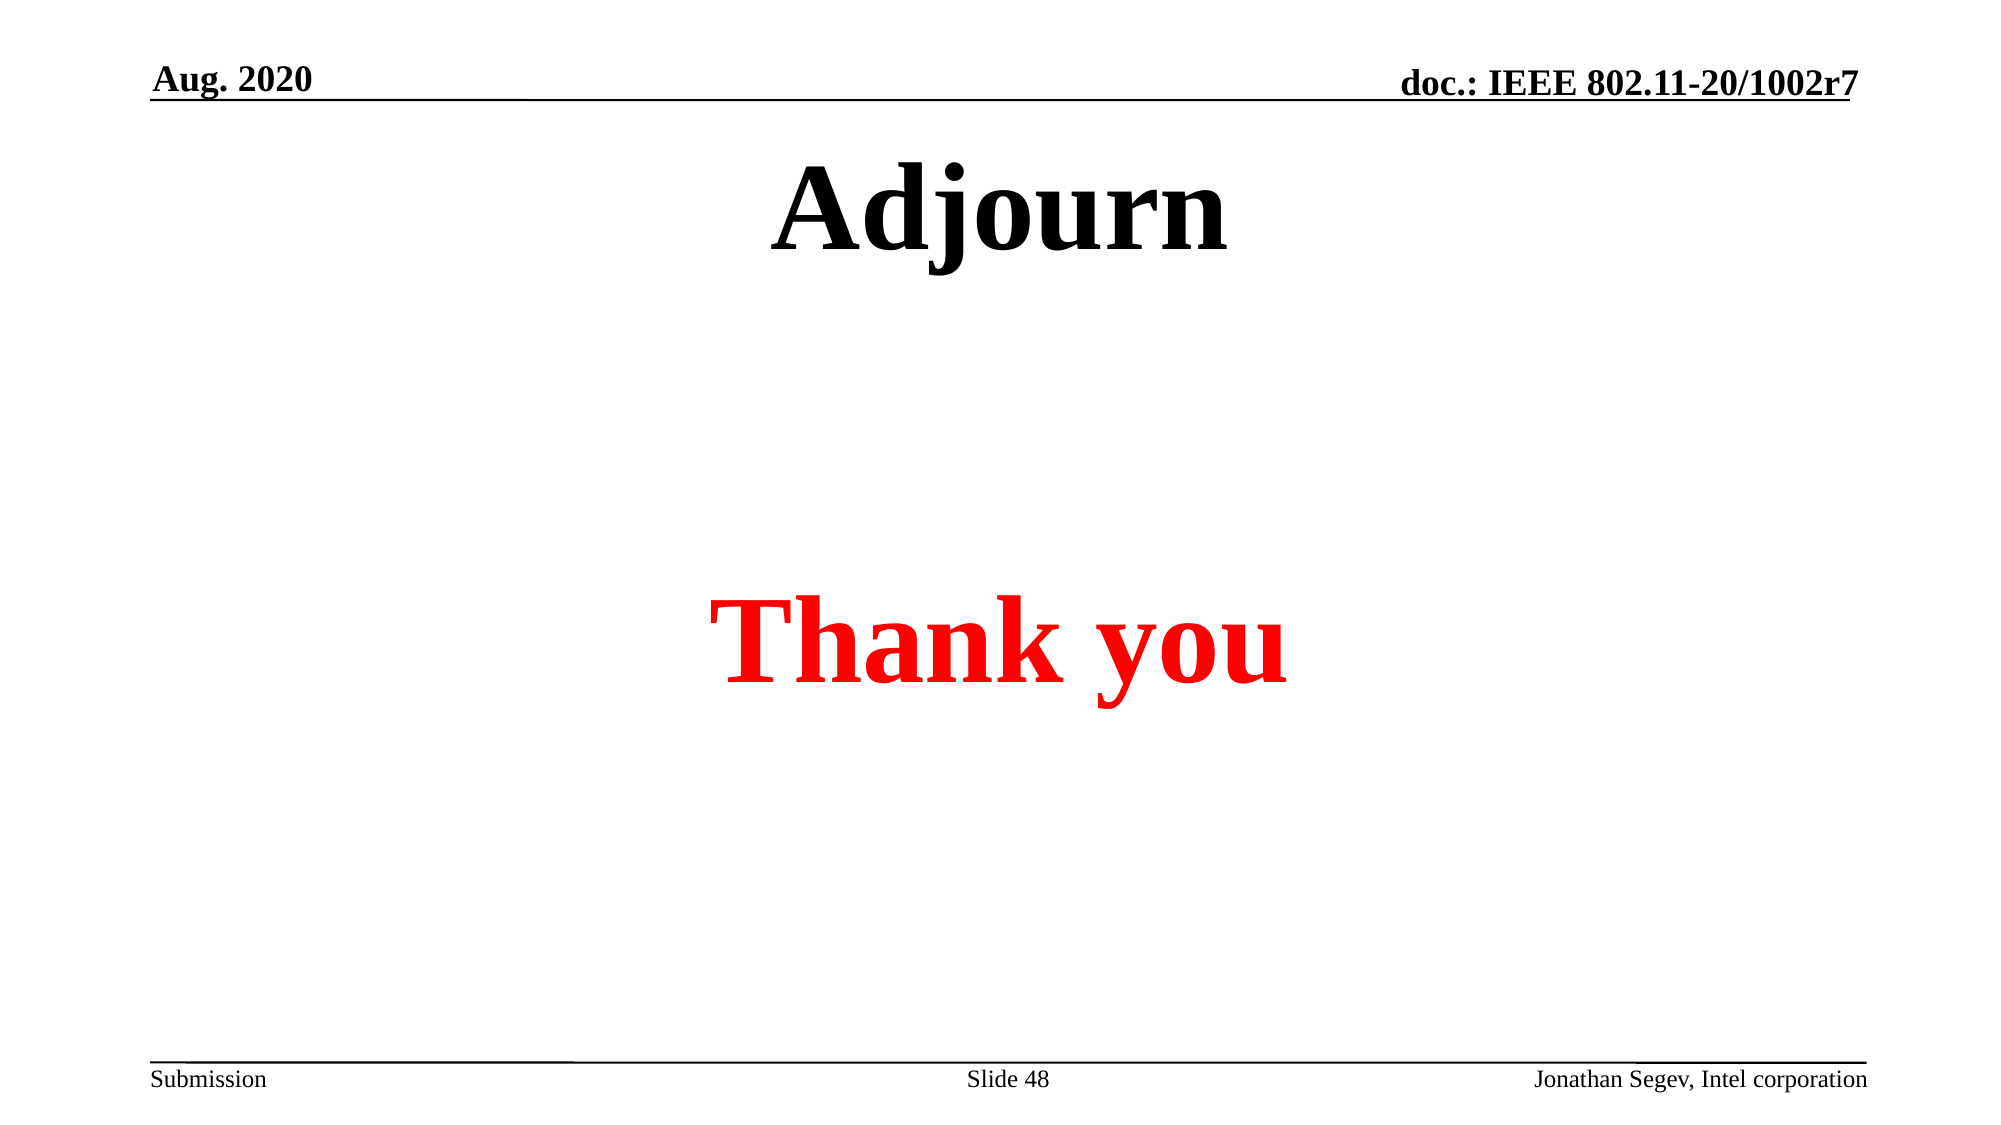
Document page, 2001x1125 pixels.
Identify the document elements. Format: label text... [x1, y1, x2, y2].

list Thank you [149, 324, 1850, 1000]
footer Jonathan Segev, Intel corporation [1171, 1061, 1869, 1093]
title Adjourn [149, 112, 1850, 288]
slide_number Slide 48 [950, 1061, 1067, 1123]
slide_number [152, 54, 563, 100]
